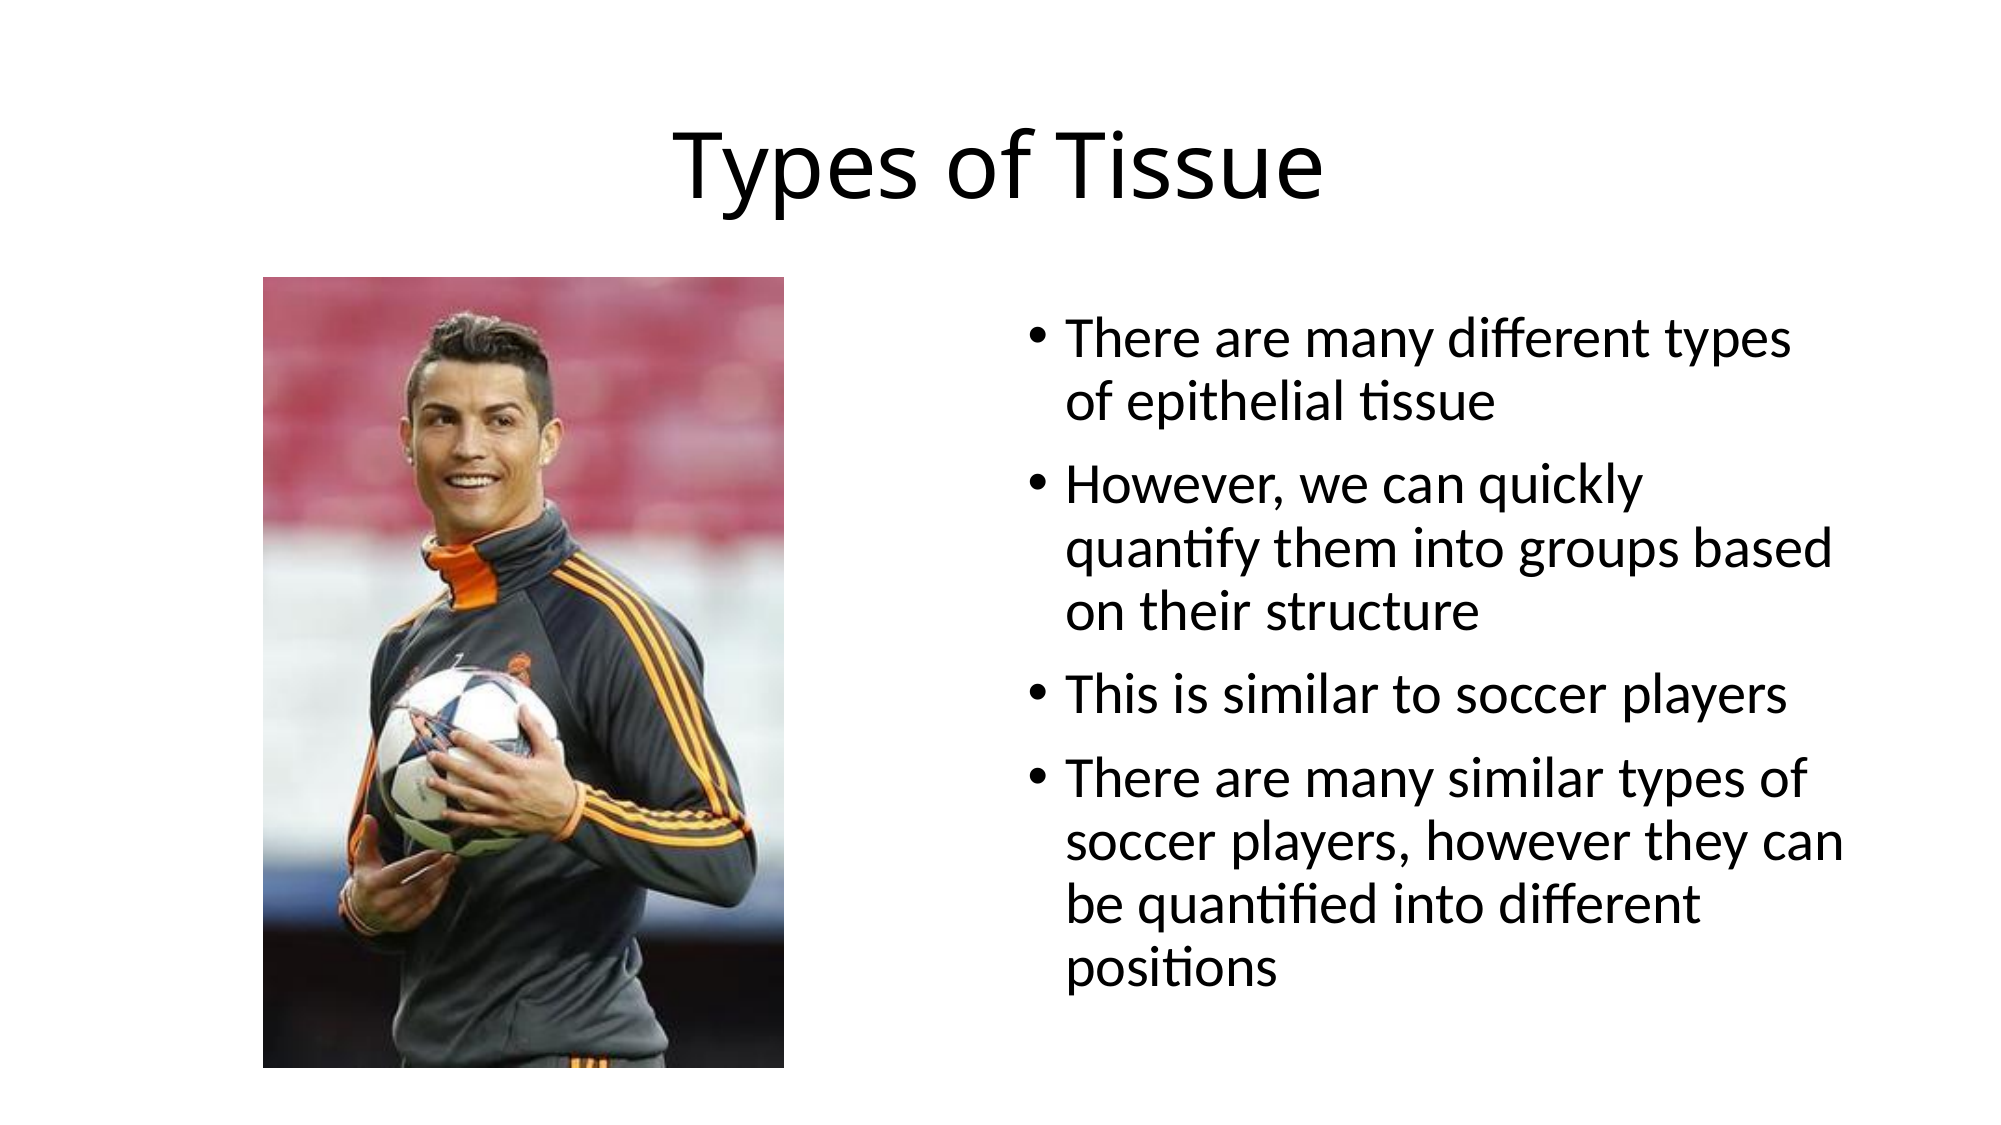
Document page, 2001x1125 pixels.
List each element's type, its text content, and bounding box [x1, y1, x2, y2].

list There are many different types of epithelial tissue However, we can quickly quantify them into groups based on their structure This is similar to soccer players There are many similar types of soccer players, however they can be quantified into different positions [1012, 299, 1863, 1014]
picture [263, 277, 784, 1068]
title Types of Tissue [137, 59, 1863, 278]
